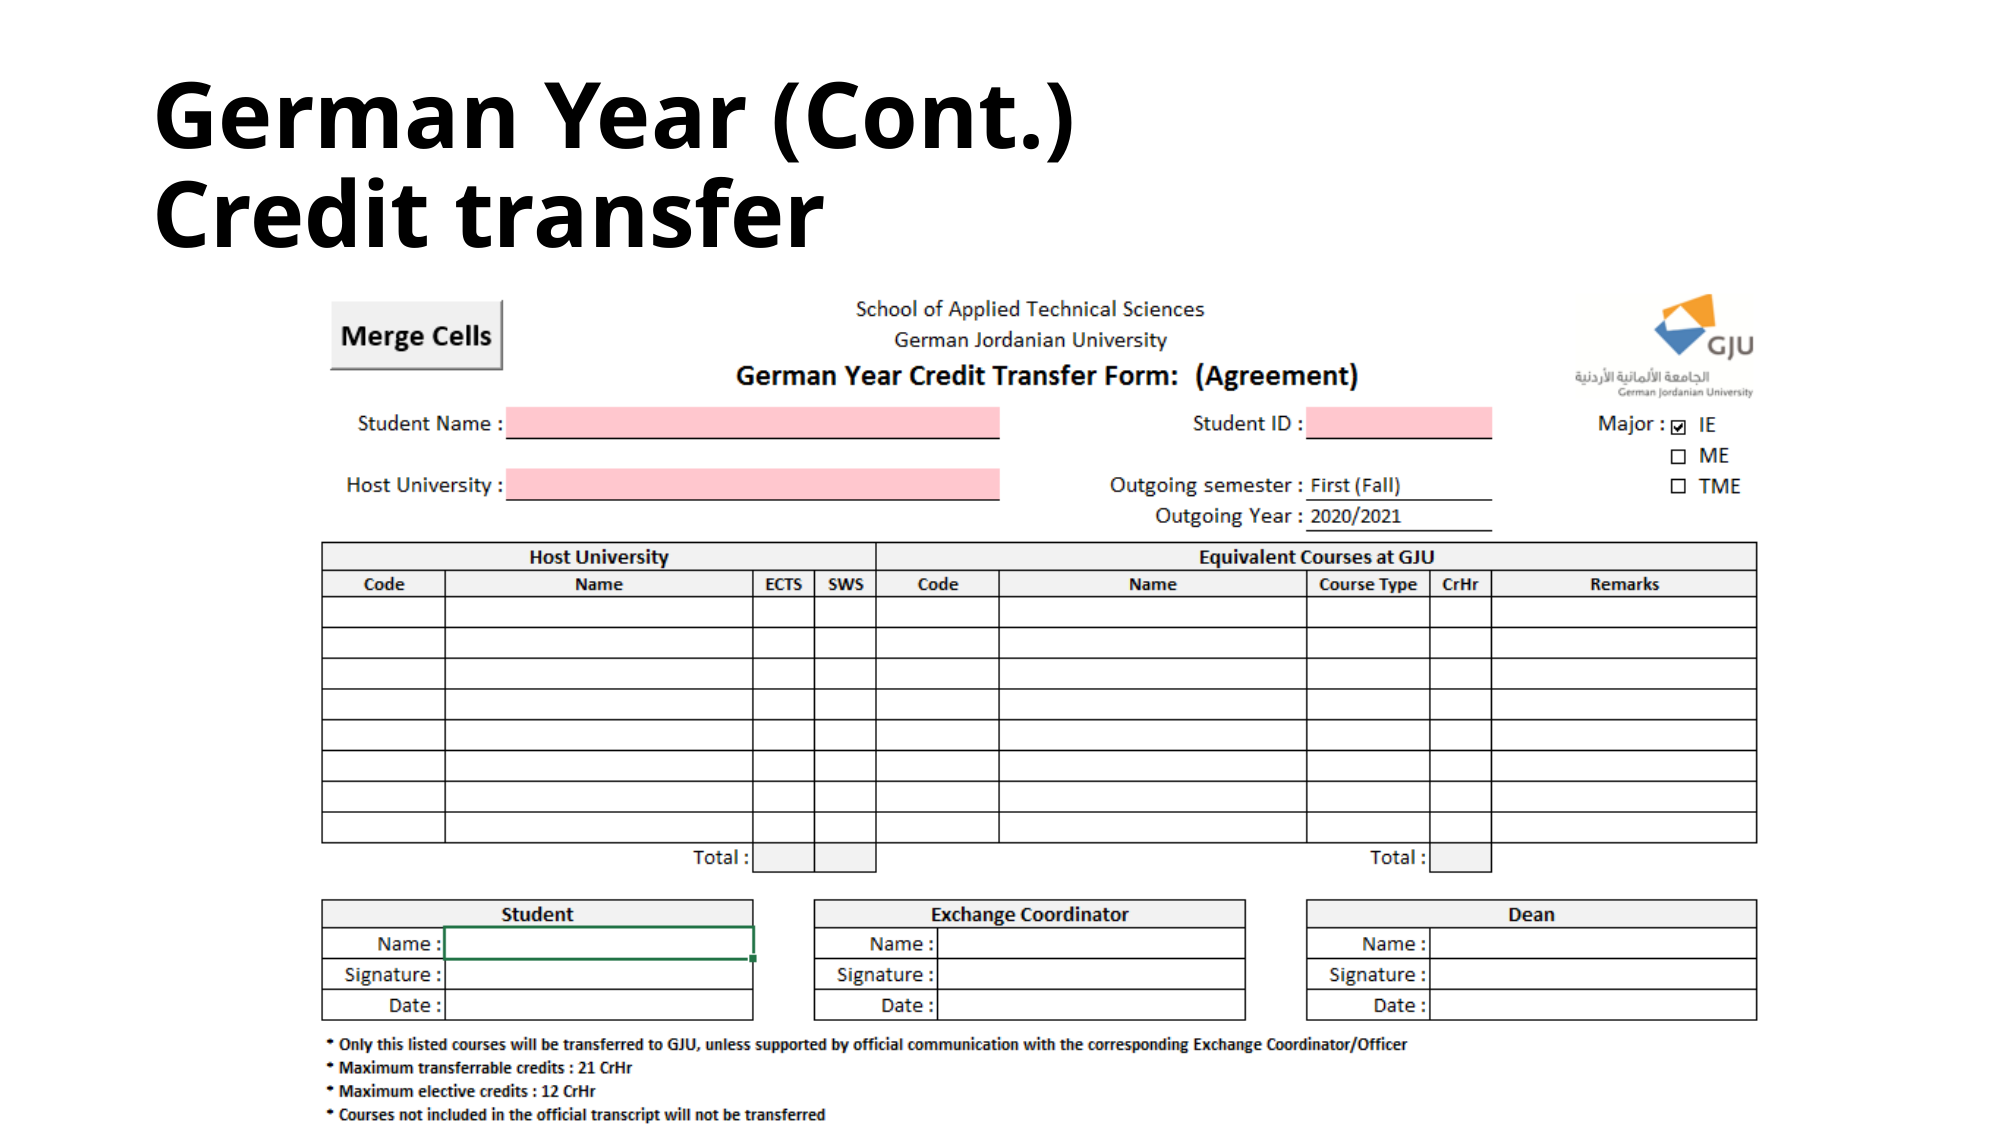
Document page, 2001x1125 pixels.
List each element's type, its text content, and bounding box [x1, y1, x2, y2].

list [304, 290, 1806, 1125]
title German Year (Cont.) Credit transfer [137, 59, 1863, 278]
